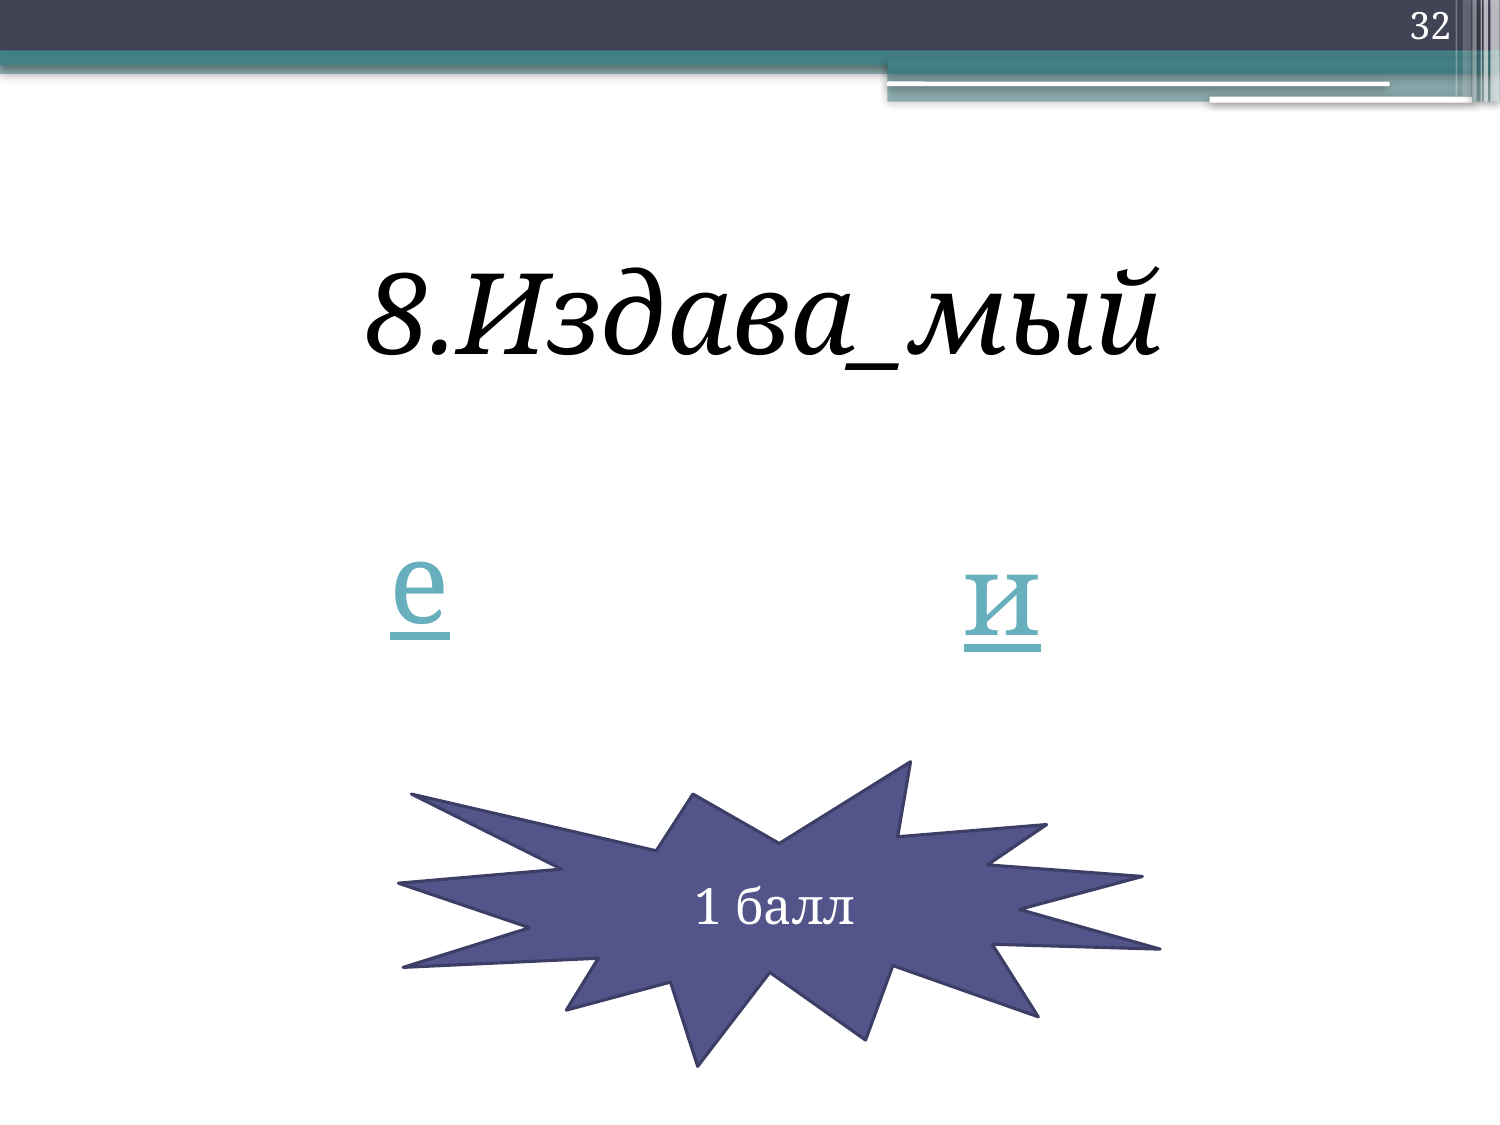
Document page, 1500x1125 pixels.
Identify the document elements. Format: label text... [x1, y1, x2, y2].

text_box 1 балл [396, 760, 1162, 1068]
slide_number 32 [1341, 0, 1466, 61]
text_box и [949, 515, 1219, 684]
text_box 8.Издава_мый [351, 234, 1395, 385]
text_box е [375, 503, 575, 672]
